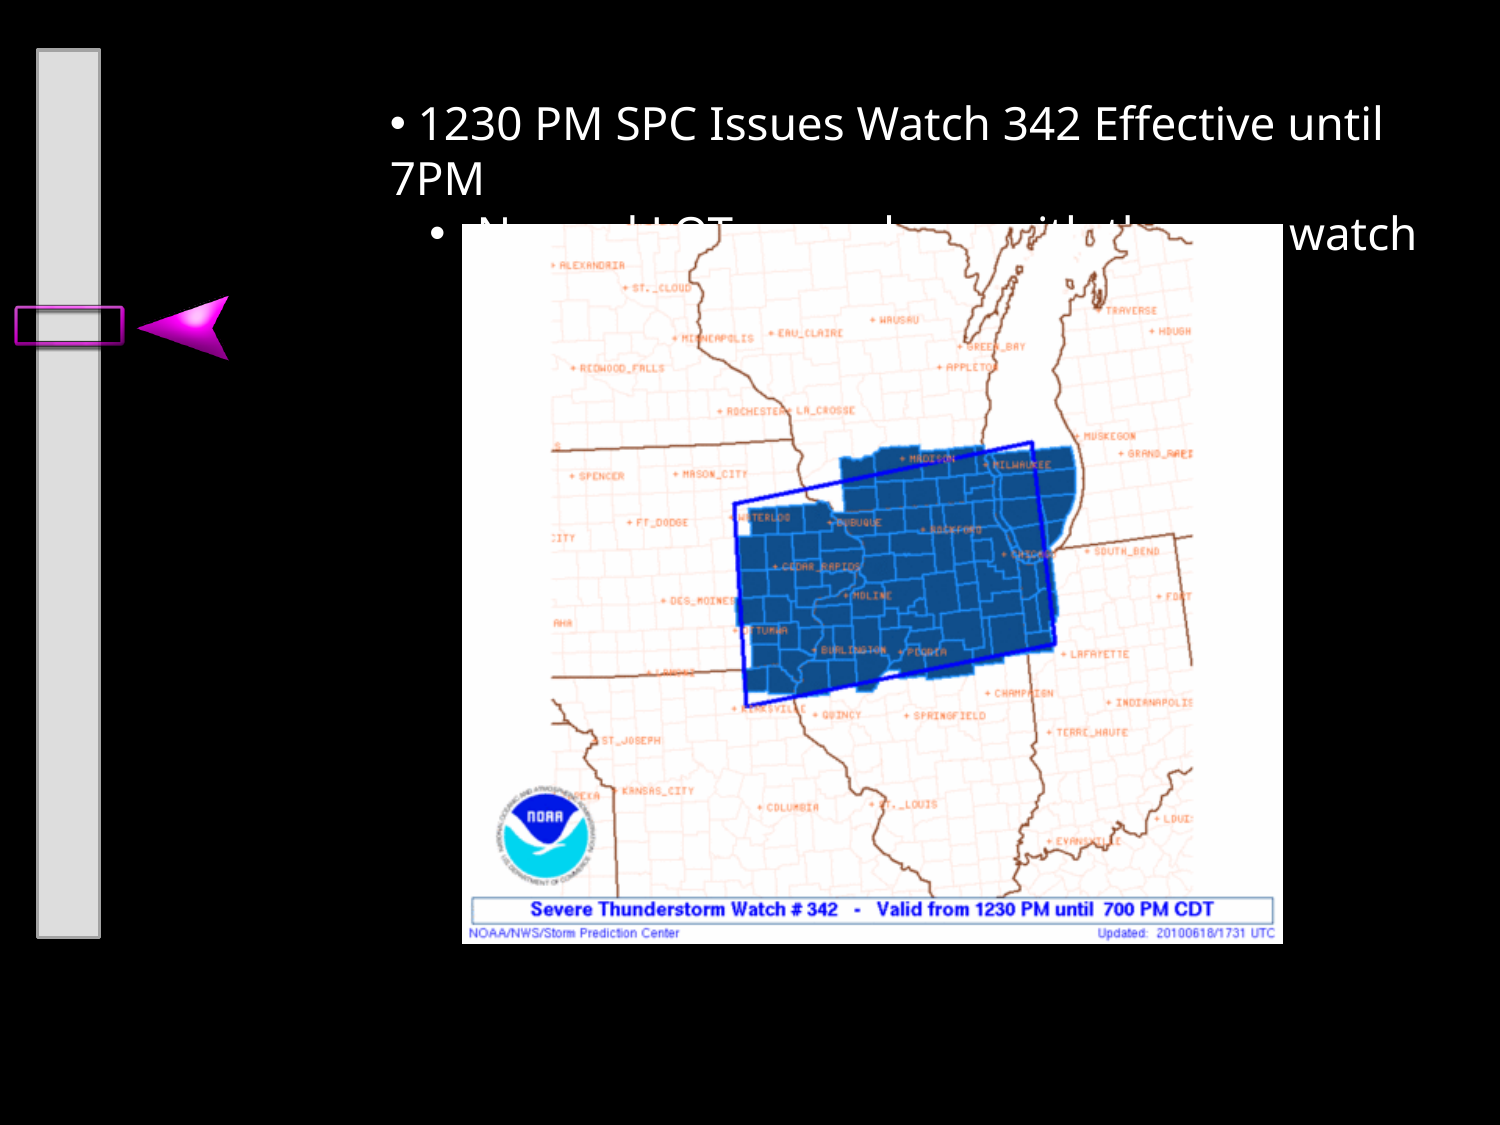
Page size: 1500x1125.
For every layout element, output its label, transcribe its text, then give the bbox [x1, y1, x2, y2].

text_box [36, 362, 101, 939]
text_box [36, 48, 101, 298]
picture [462, 224, 1284, 945]
text_box 1230 PM SPC Issues Watch 342 Effective until 7PM Normal LOT procedures with the new watch [375, 87, 1463, 268]
picture [0, 274, 243, 389]
